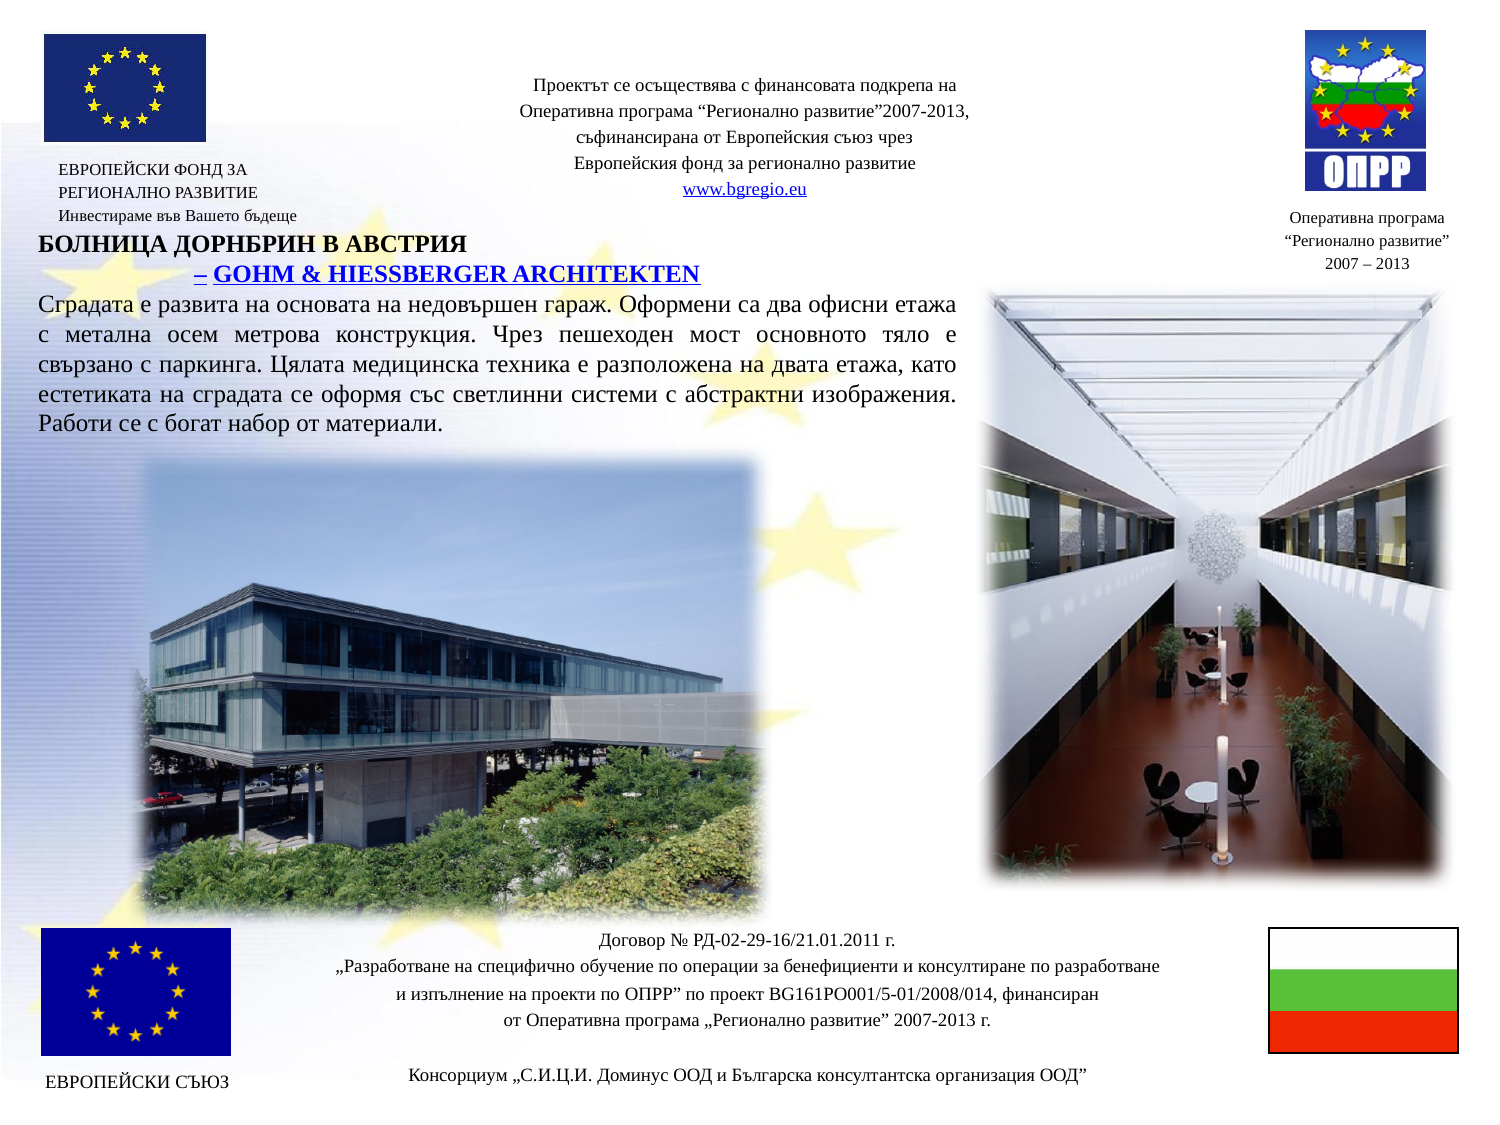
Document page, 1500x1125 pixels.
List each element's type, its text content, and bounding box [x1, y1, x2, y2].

picture [0, 0, 1500, 1125]
text_box БОЛНИЦА ДОРНБРИН В АВСТРИЯ – GOHM & HIESSBERGER ARCHITEKTEN Сградата е развита на основата на недовършен гараж. Оформени са два офисни етажа с метална осем метрова конструкция. Чрез пешеходен мост основното тяло е свързано с паркинга. Цялата медицинска техника е разположена на двата етажа, като естетиката на сградата се оформя със светлинни системи с абстрактни изображения. Работи се с богат набор от материали. [23, 219, 973, 407]
